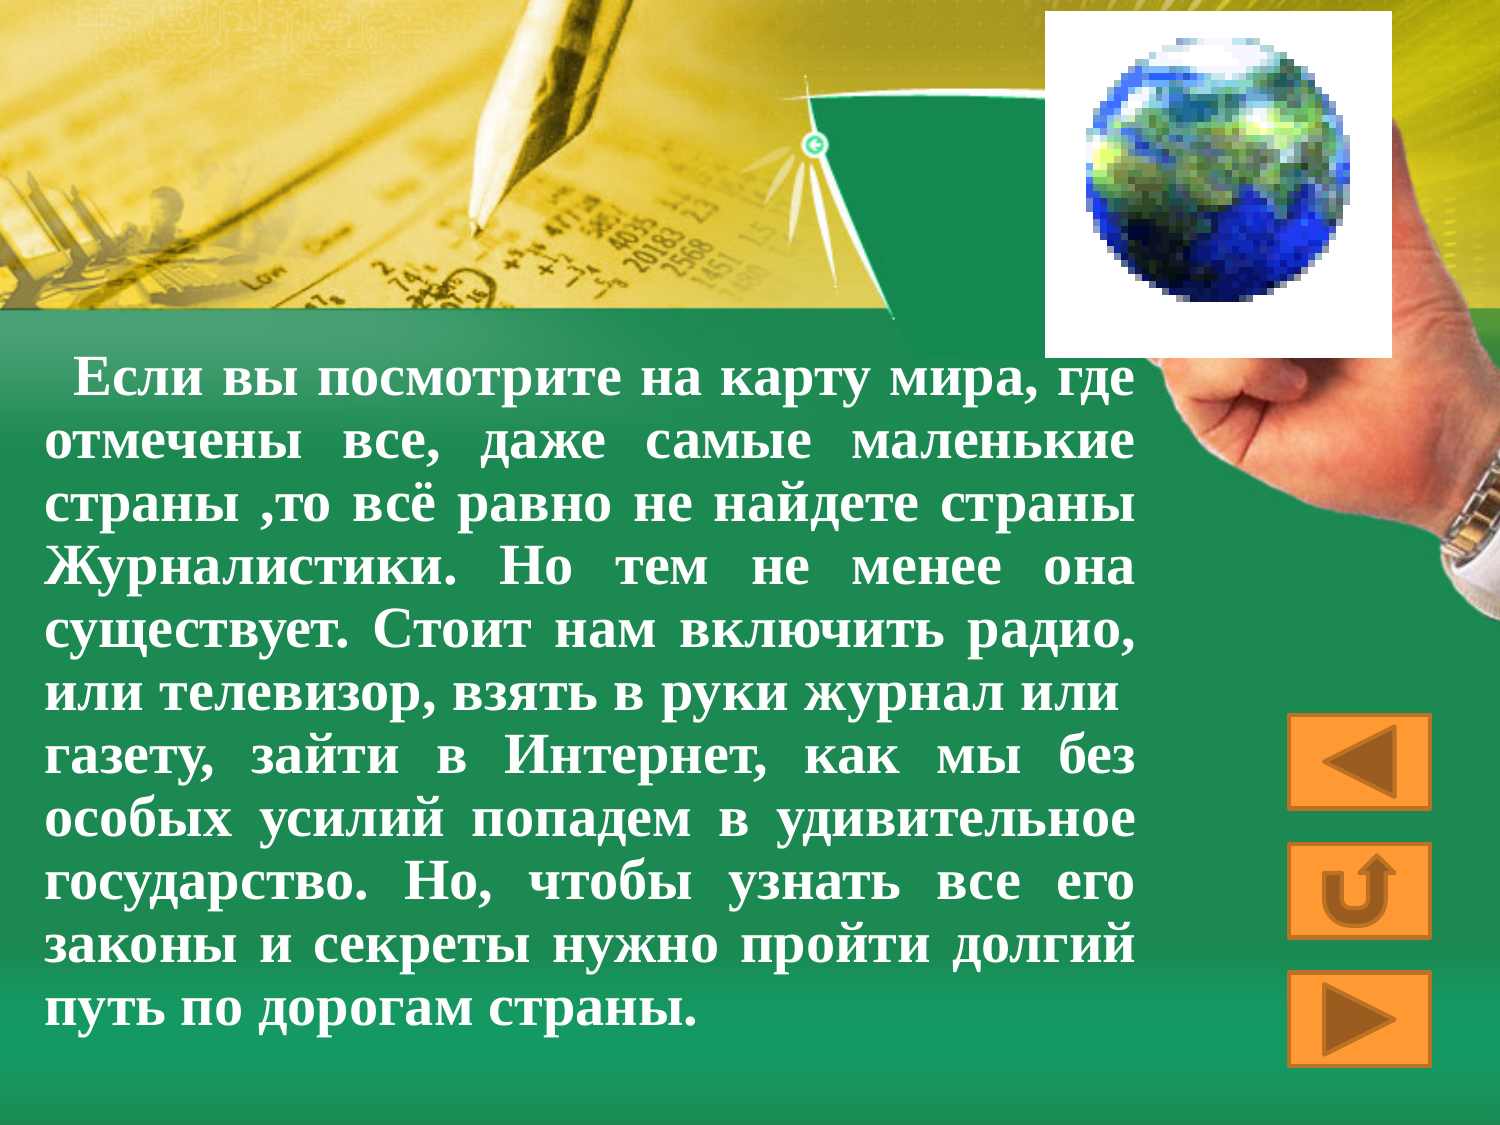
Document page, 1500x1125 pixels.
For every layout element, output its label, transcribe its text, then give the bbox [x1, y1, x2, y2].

picture [0, 0, 1500, 990]
text_box [1287, 713, 1432, 811]
text_box [1287, 842, 1432, 940]
list Если вы посмотрите на карту мира, где отмечены все, даже самые маленькие страны ,то всё равно не найдете страны Журналистики. Но тем не менее она существует. Стоит нам включить радио, или телевизор, взять в руки журнал или газету, зайти в Интернет, как мы без особых усилий попадем в удивительное государство. Но, чтобы узнать все его законы и секреты нужно пройти долгий путь по дорогам страны. [29, 337, 1152, 1095]
text_box [1287, 970, 1432, 1068]
